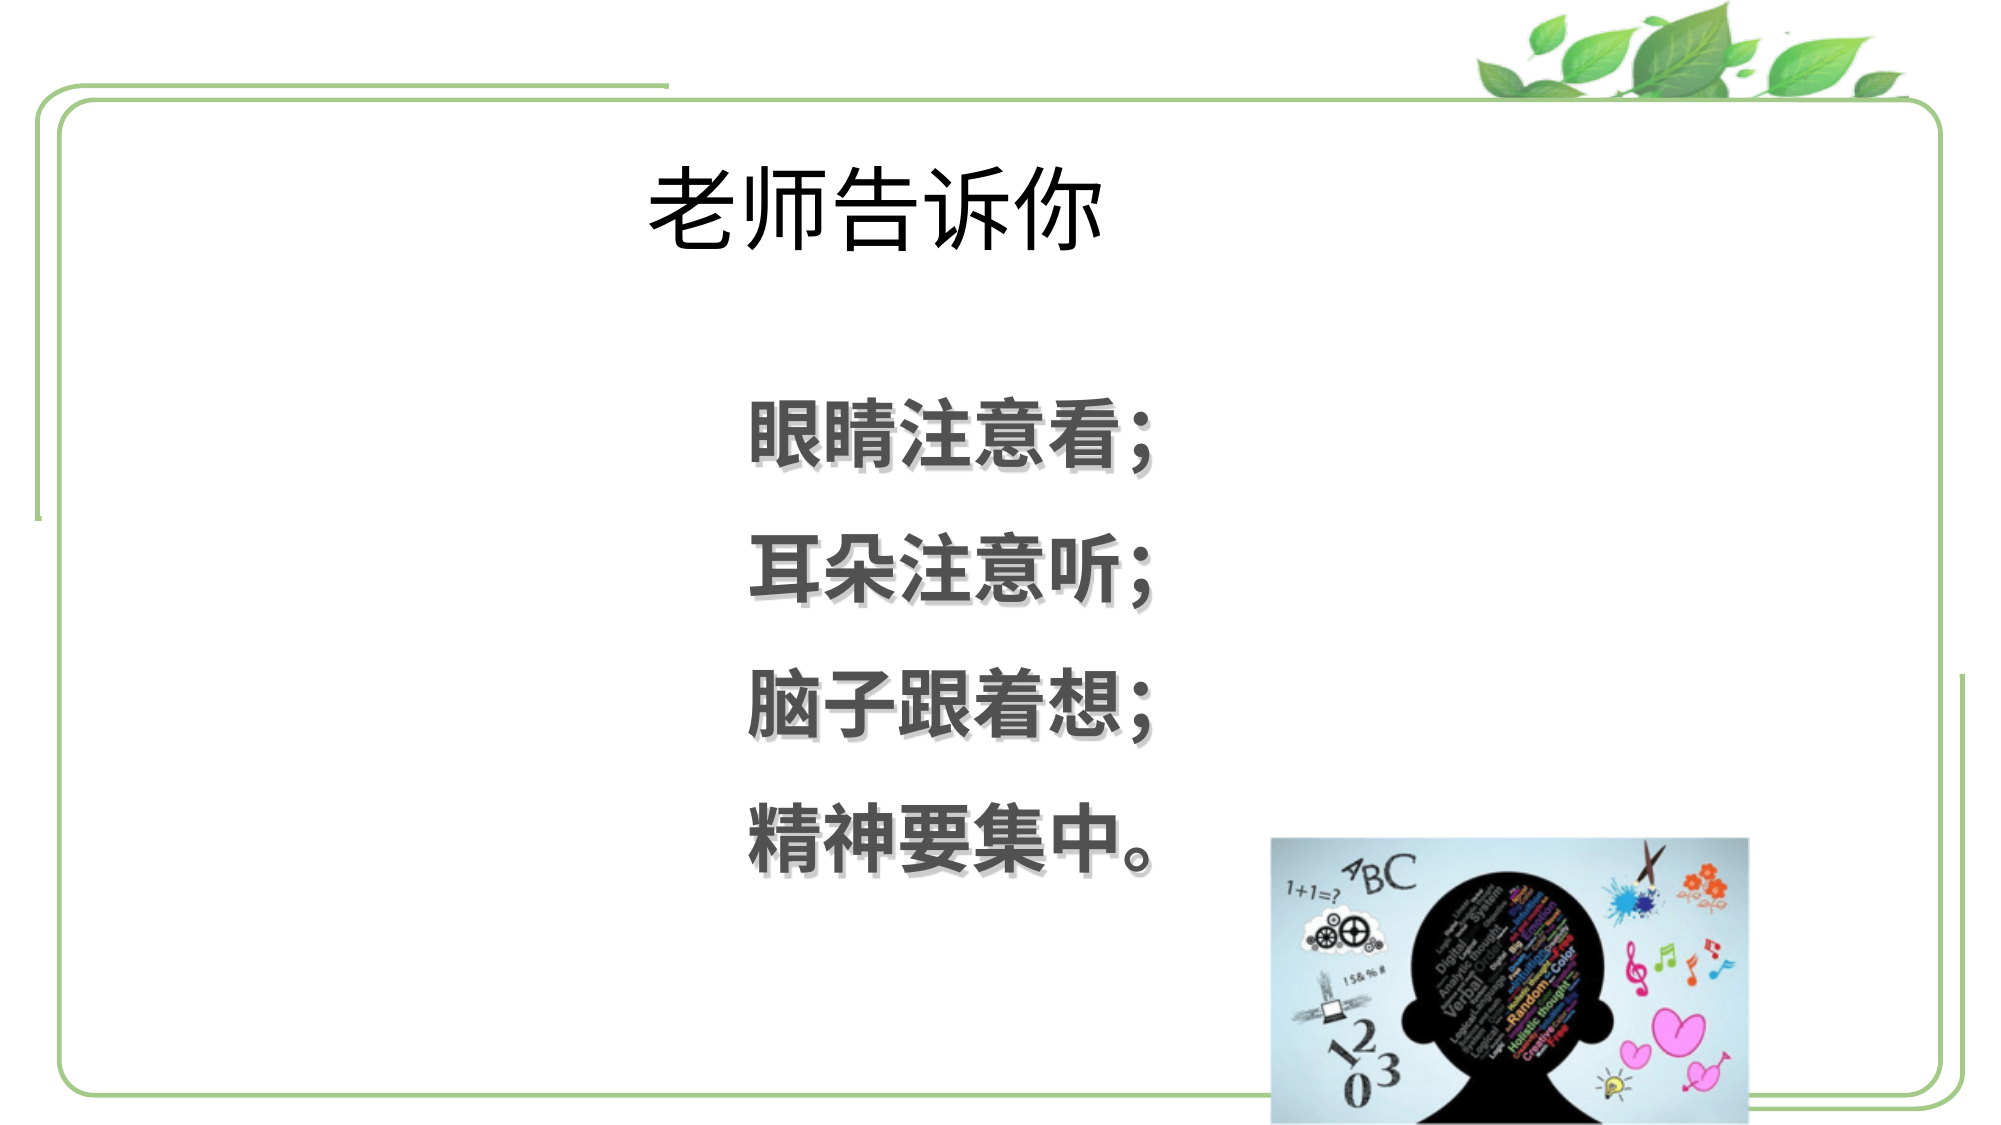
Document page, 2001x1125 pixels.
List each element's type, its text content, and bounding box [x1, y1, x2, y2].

text_box 眼睛注意看； 耳朵注意听； 脑子跟着想； 精神要集中。 [733, 334, 1433, 980]
picture [1270, 837, 1750, 1125]
title 老师告诉你 [646, 137, 1363, 299]
